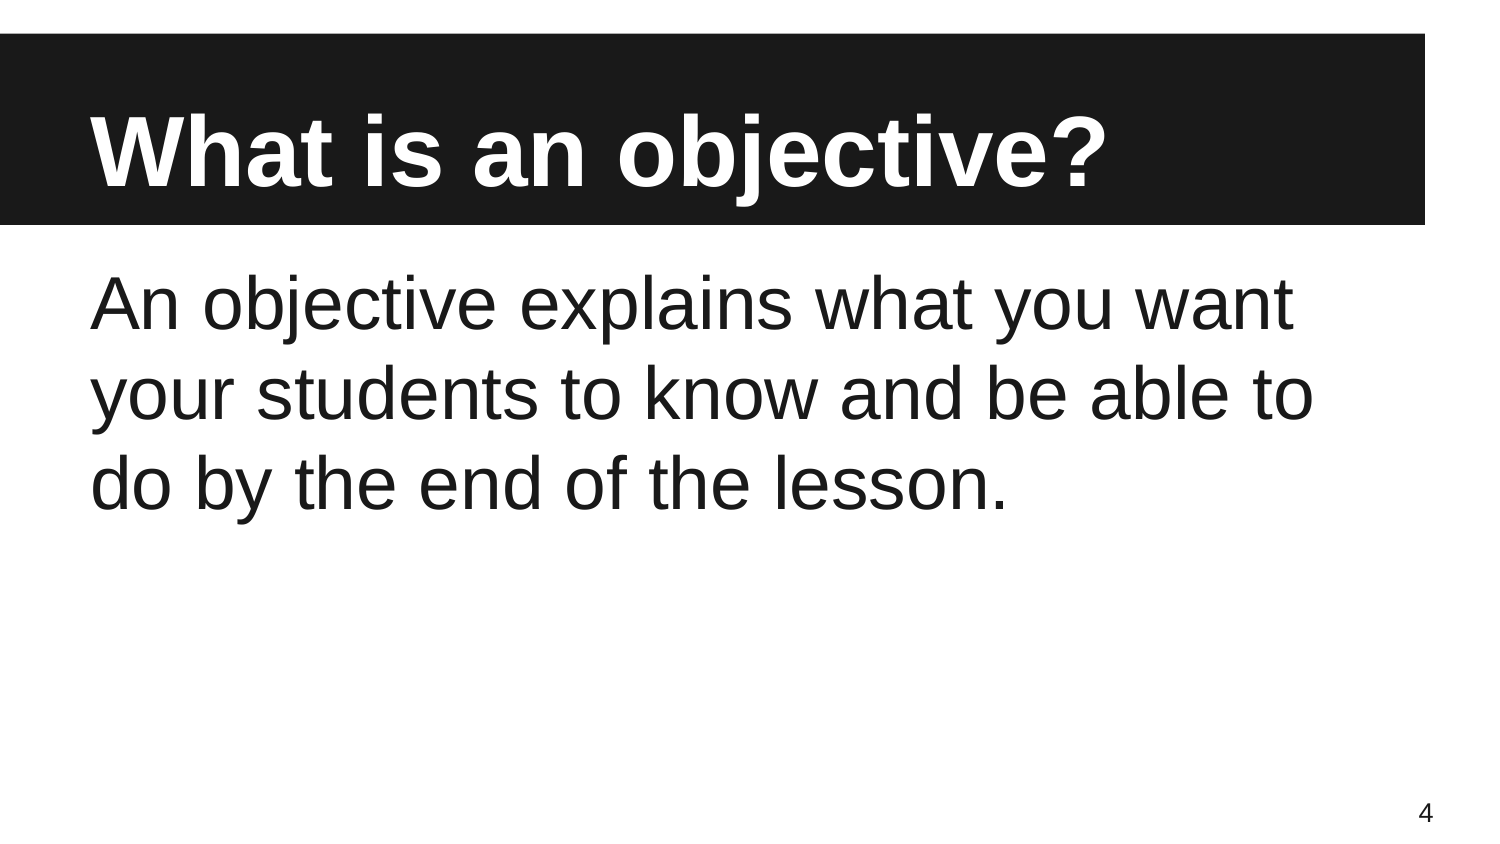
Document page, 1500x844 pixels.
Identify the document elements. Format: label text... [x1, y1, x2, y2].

title What is an objective? [75, 33, 1425, 222]
slide_number 4 [1403, 779, 1494, 844]
list An objective explains what you want your students to know and be able to do by the end of the lesson. [75, 239, 1425, 808]
